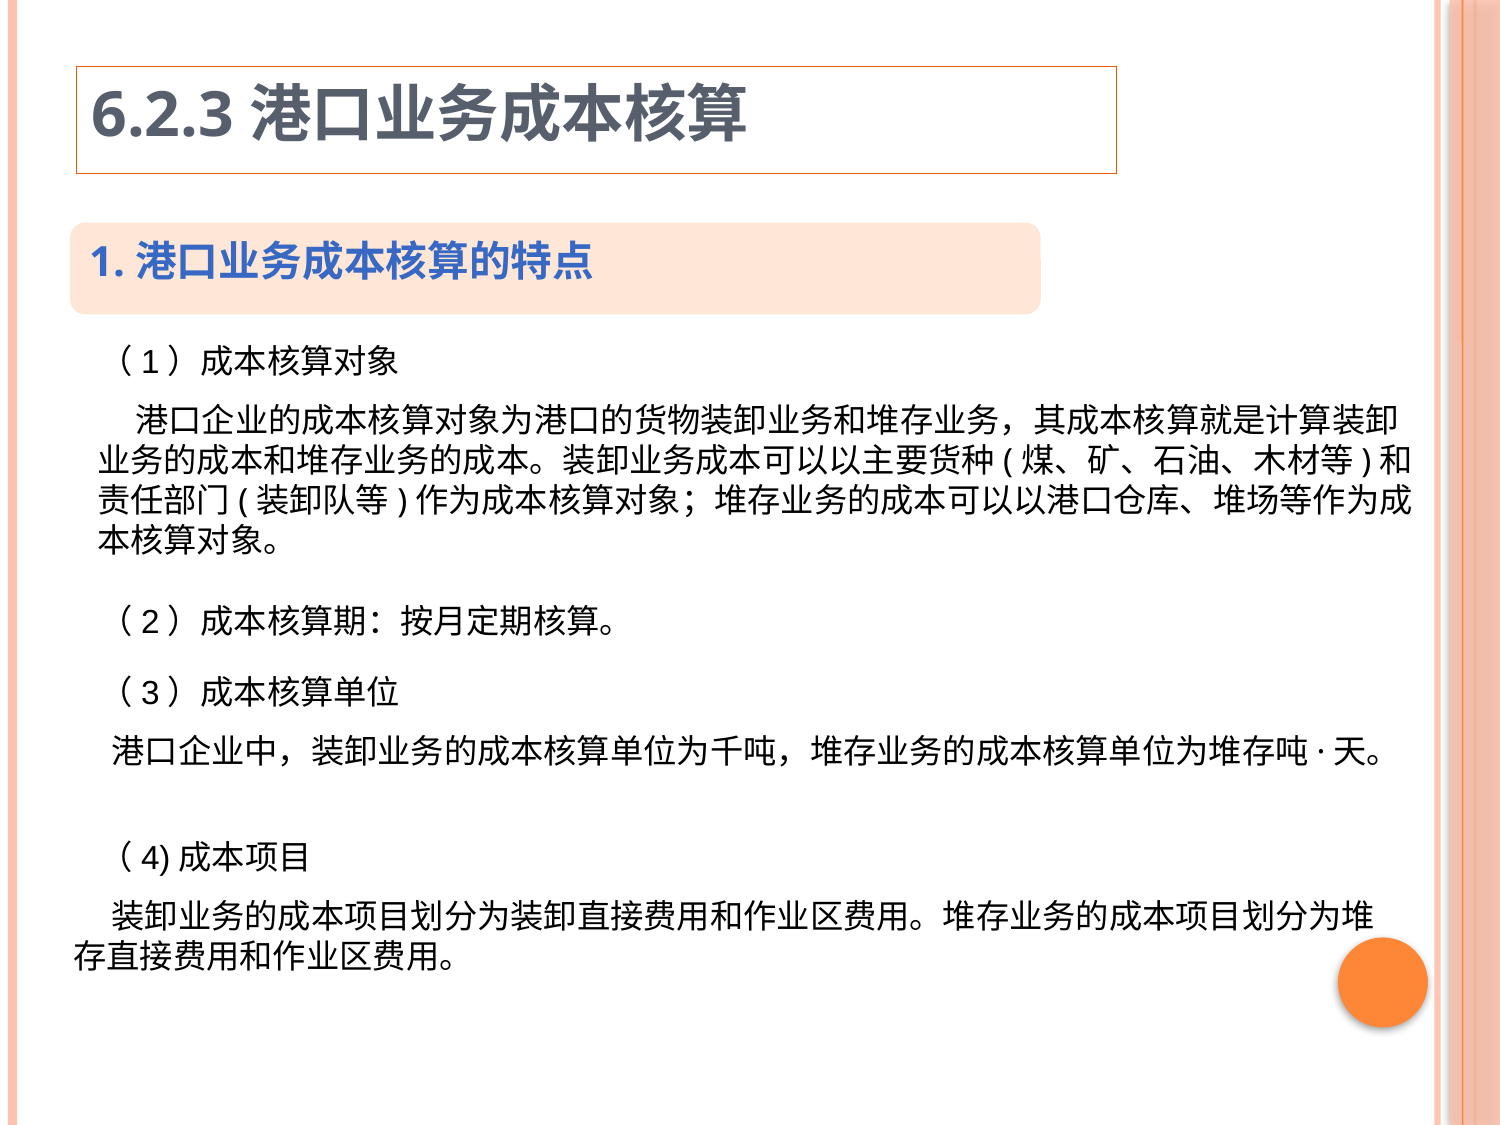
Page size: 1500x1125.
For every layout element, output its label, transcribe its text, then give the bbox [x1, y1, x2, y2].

text_box 1.港口业务成本核算的特点 [69, 222, 1041, 315]
text_box （4)成本项目 [47, 828, 1371, 884]
text_box 装卸业务的成本项目划分为装卸直接费用和作业区费用。堆存业务的成本项目划分为堆存直接费用和作业区费用。 [58, 887, 1406, 983]
text_box （2）成本核算期：按月定期核算。 [47, 592, 1371, 648]
text_box （3）成本核算单位 [47, 663, 1371, 719]
text_box （1）成本核算对象 [47, 332, 1371, 388]
text_box 港口企业的成本核算对象为港口的货物装卸业务和堆存业务，其成本核算就是计算装卸业务的成本和堆存业务的成本。装卸业务成本可以以主要货种(煤、矿、石油、木材等)和责任部门(装卸队等)作为成本核算对象；堆存业务的成本可以以港口仓库、堆场等作为成本核算对象。 [82, 391, 1430, 567]
text_box 港口企业中，装卸业务的成本核算单位为千吨，堆存业务的成本核算单位为堆存吨·天。 [58, 722, 1406, 778]
text_box 6.2.3港口业务成本核算 [76, 66, 1117, 174]
